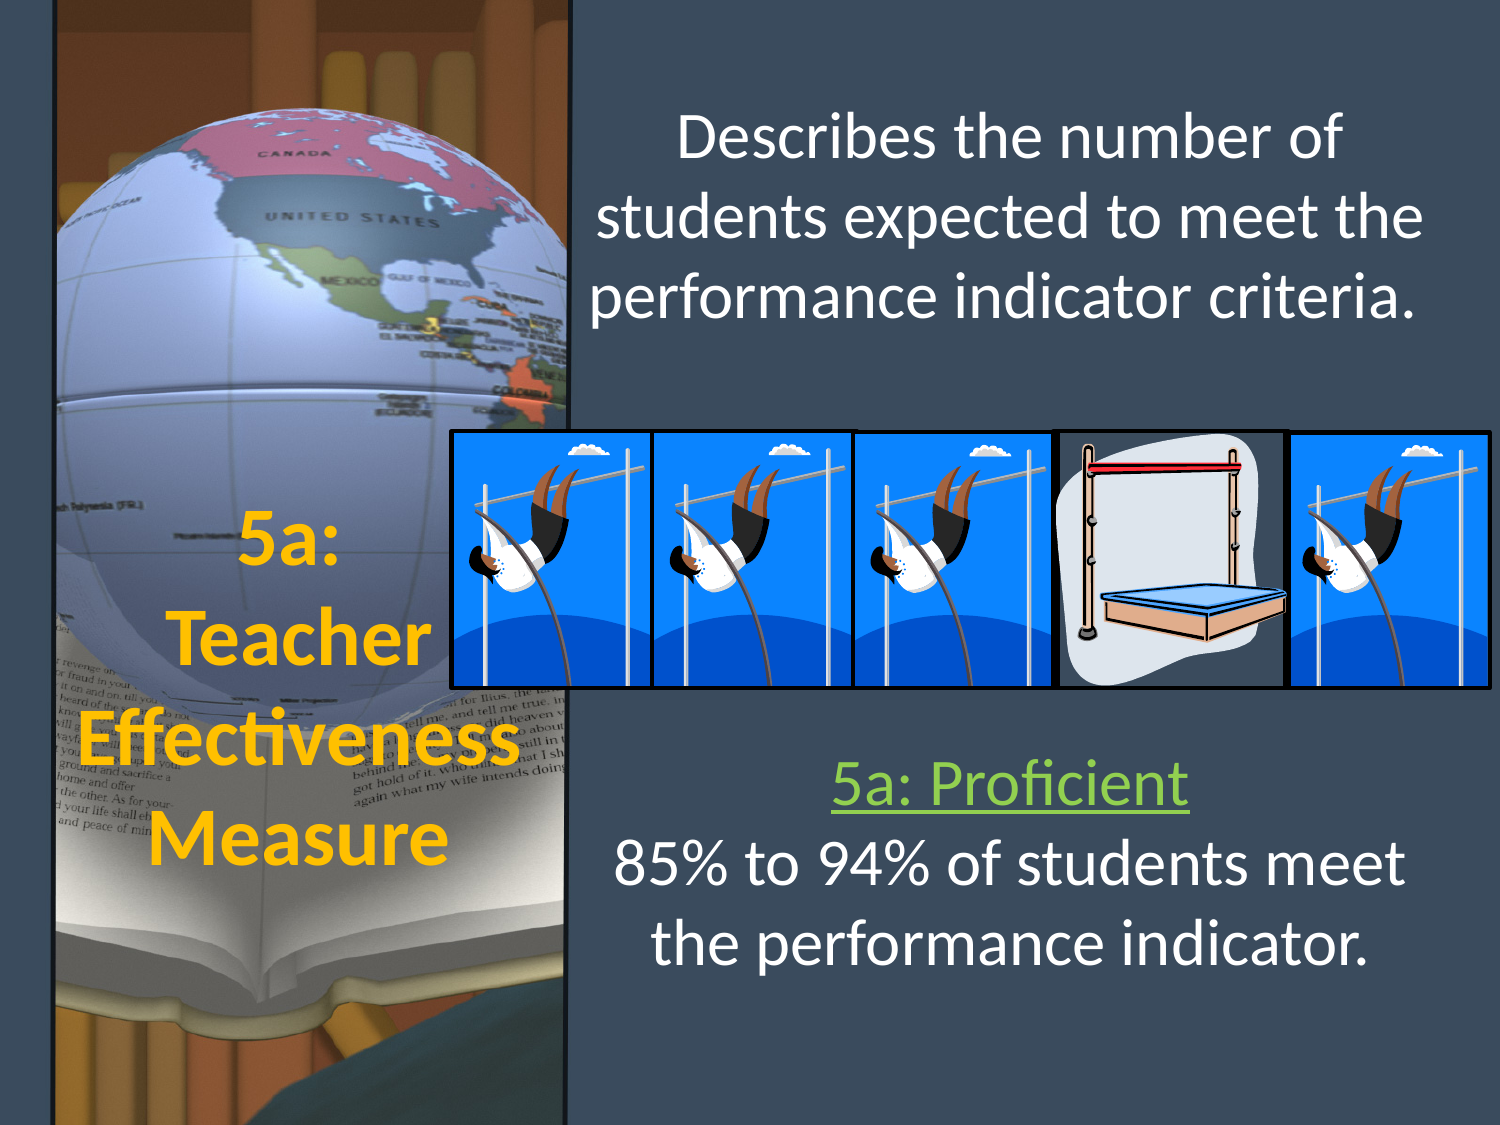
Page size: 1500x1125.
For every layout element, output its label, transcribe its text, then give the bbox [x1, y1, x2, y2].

text_box 5a: Teacher Effectiveness Measure [0, 474, 623, 890]
picture [0, 0, 1500, 1125]
text_box Describes the number of students expected to meet the performance indicator criteria. 5a: Proficient 85% to 94% of students meet the performance indicator. [570, 4, 1450, 430]
text_box Describes the number of students expected to meet the performance indicator criteria. 5a: Proficient 85% to 94% of students meet the performance indicator. [570, 694, 1450, 986]
picture [453, 432, 1488, 687]
